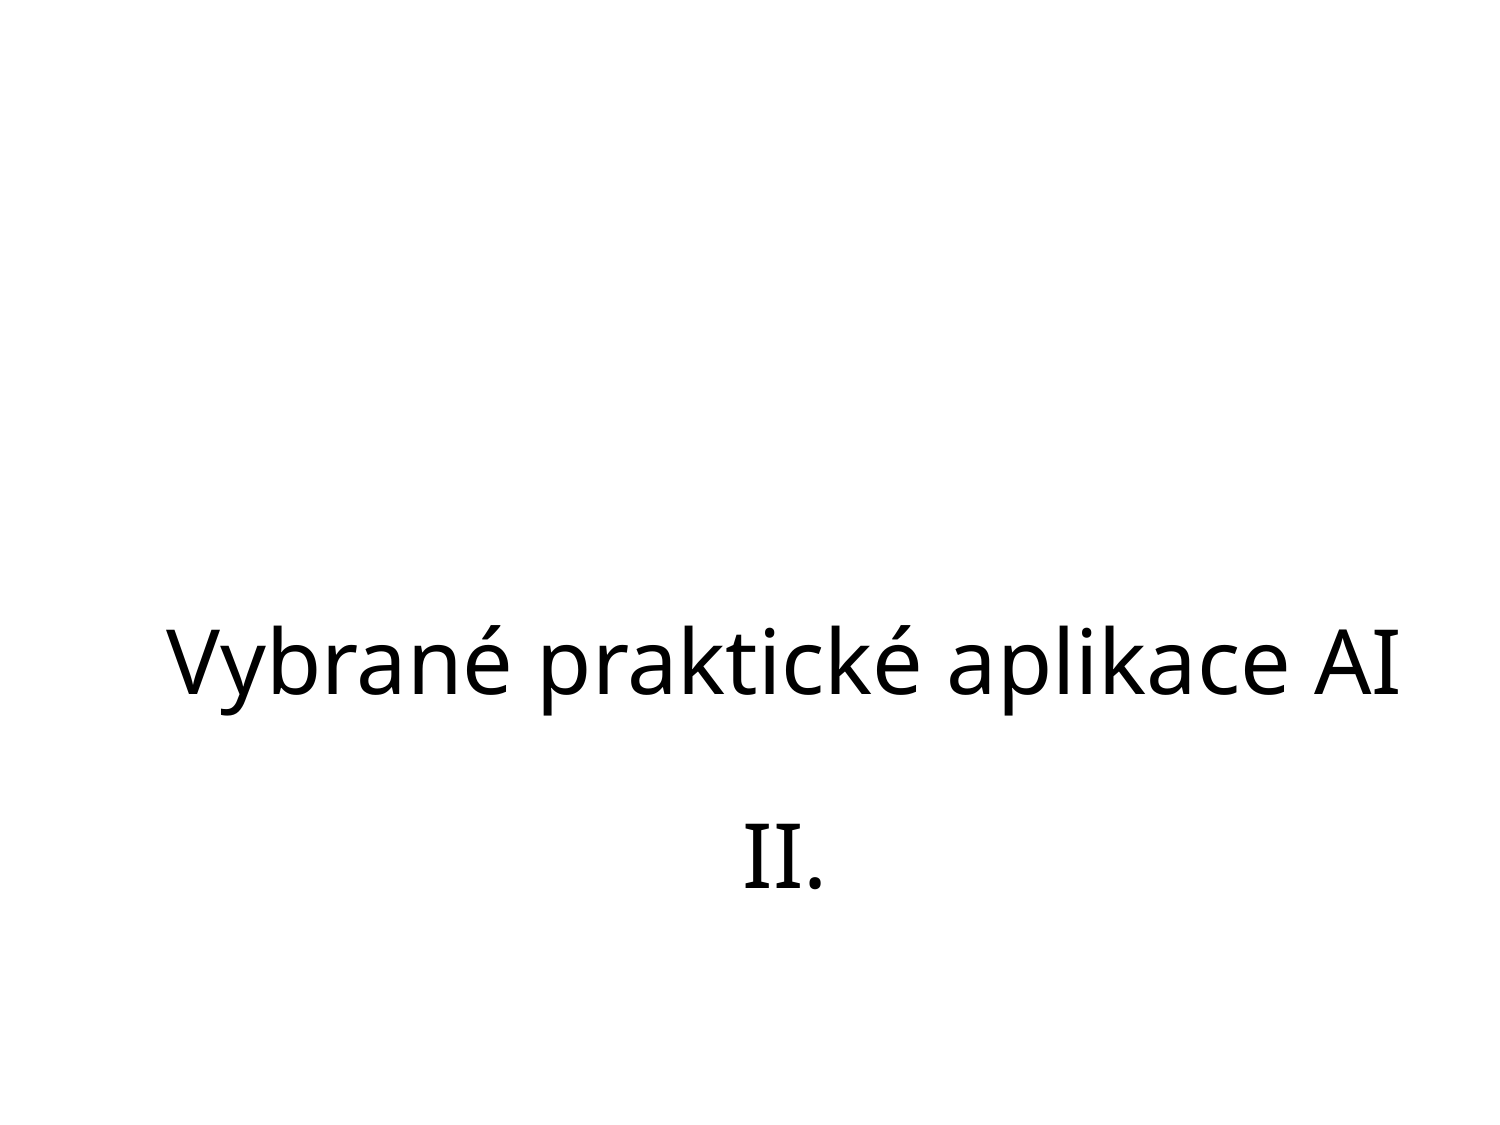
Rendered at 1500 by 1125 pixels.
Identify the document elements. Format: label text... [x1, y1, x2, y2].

title Vybrané praktické aplikace AI II. [147, 523, 1423, 916]
